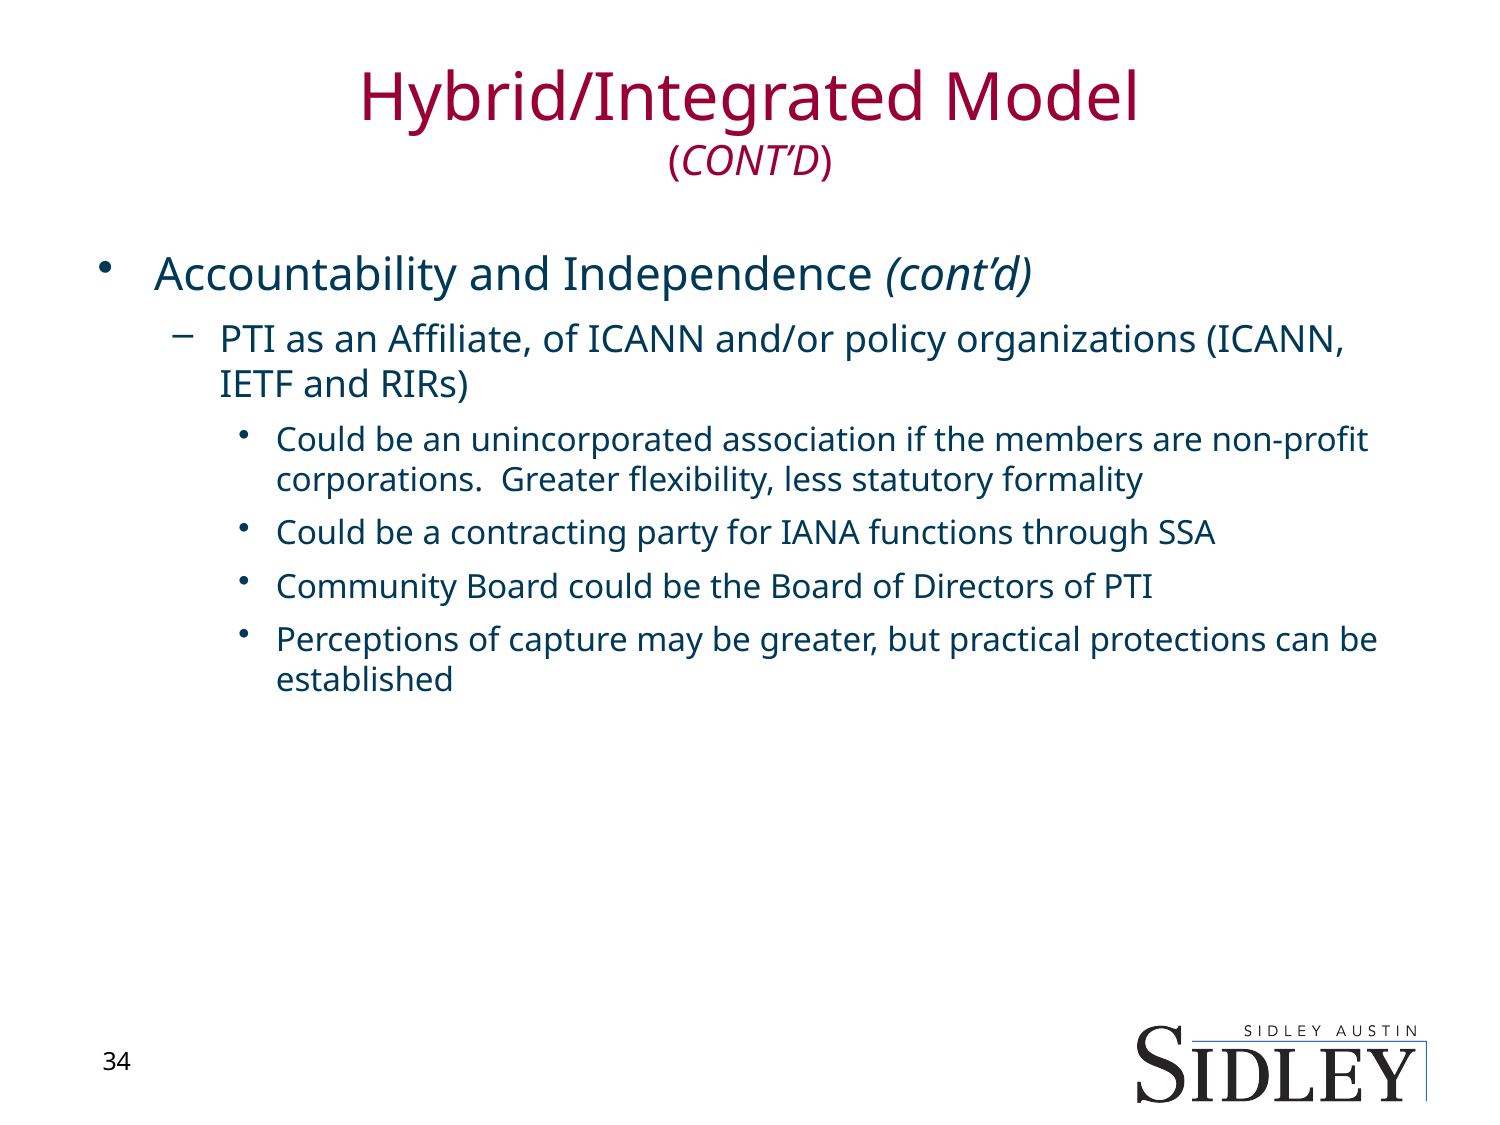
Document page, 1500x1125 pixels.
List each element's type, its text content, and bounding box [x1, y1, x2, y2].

slide_number 34 [87, 1037, 401, 1098]
title Hybrid/Integrated Model (CONT’D) [82, 24, 1418, 213]
list Accountability and Independence (cont’d) PTI as an Affiliate, of ICANN and/or policy organizations (ICANN, IETF and RIRs) Could be an unincorporated association if the members are non-profit corporations. Greater flexibility, less statutory formality Could be a contracting party for IANA functions through SSA Community Board could be the Board of Directors of PTI Perceptions of capture may be greater, but practical protections can be established [82, 237, 1426, 988]
picture [1137, 1025, 1427, 1103]
